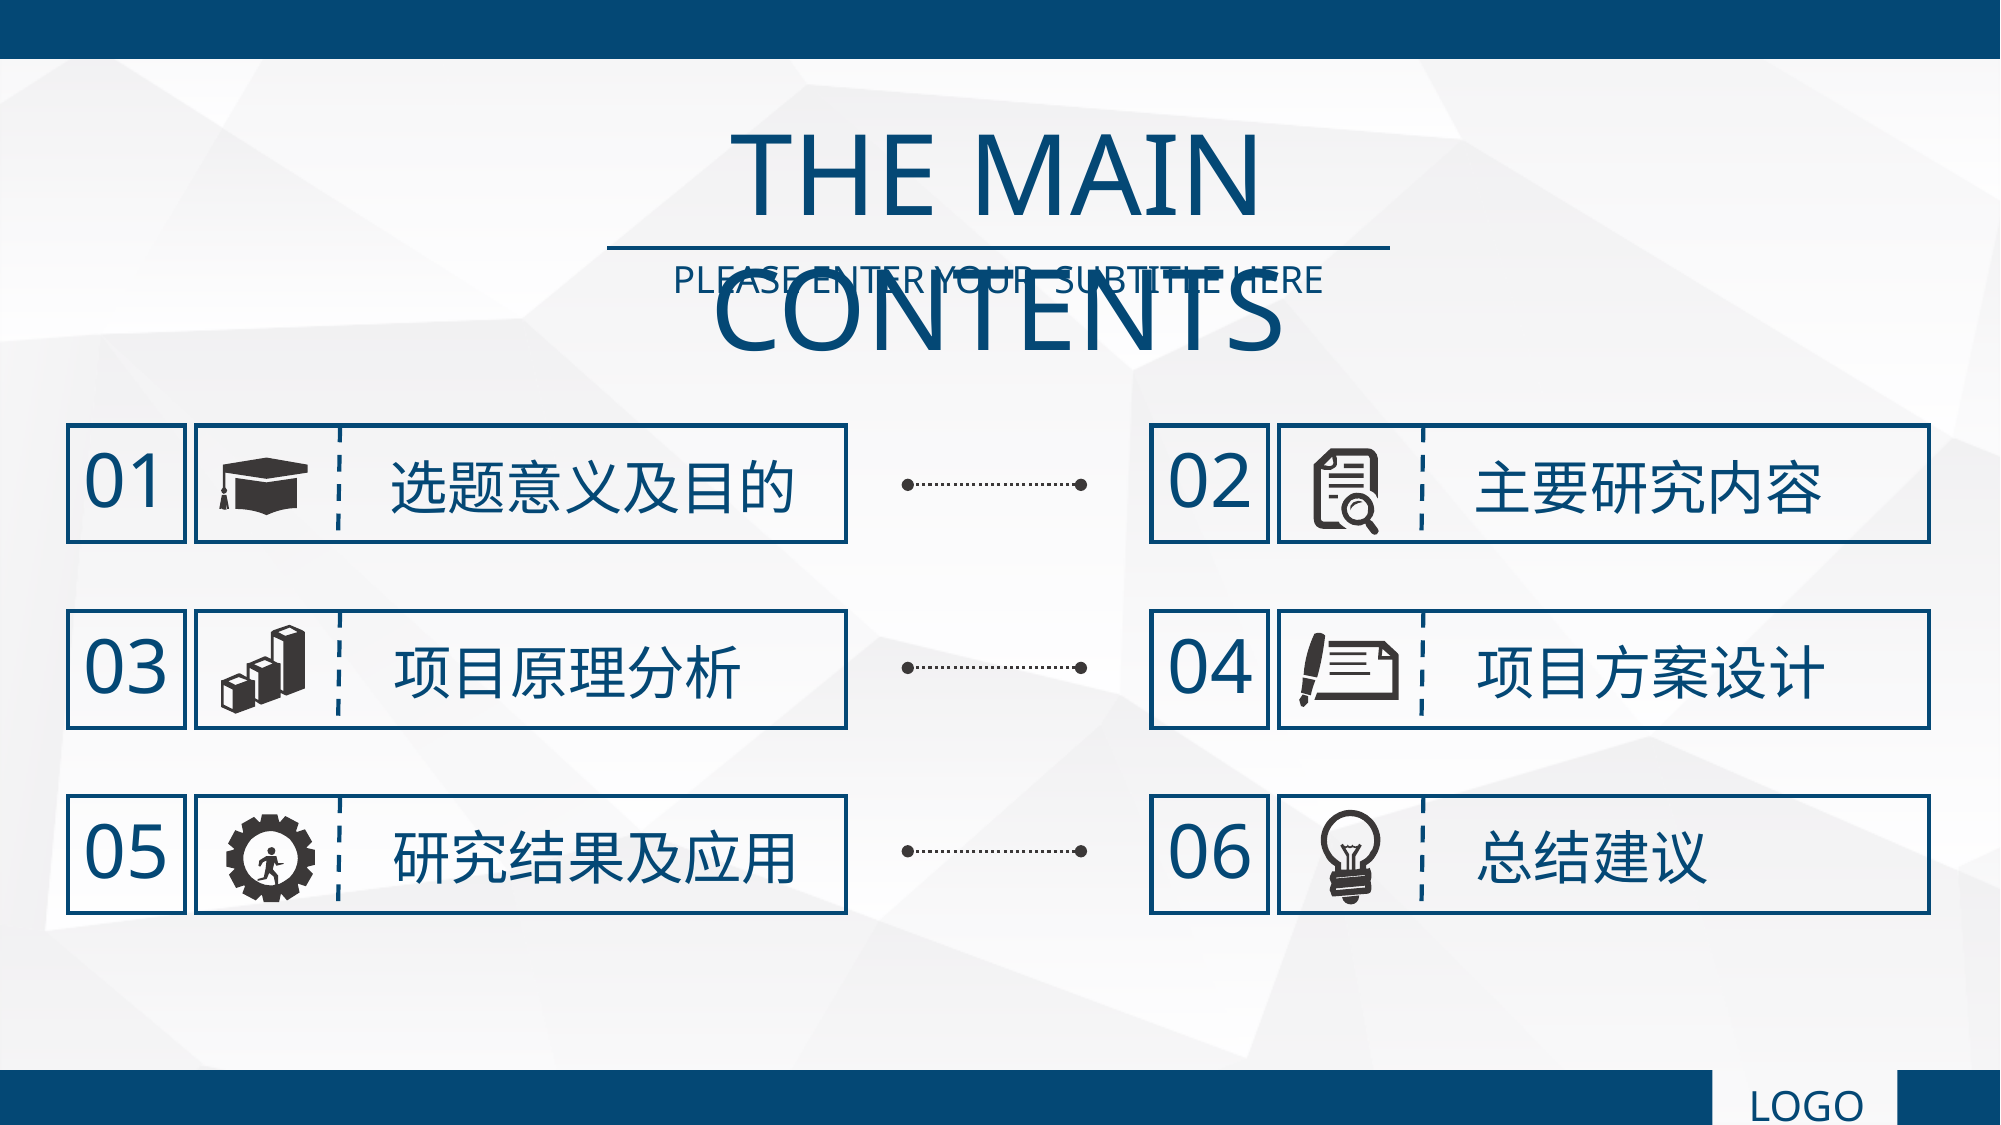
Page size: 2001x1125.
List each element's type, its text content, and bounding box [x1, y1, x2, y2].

text_box [0, 0, 2000, 60]
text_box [566, 247, 1431, 310]
text_box THE MAIN CONTENTS [449, 95, 1548, 381]
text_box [51, 610, 846, 728]
text_box [1896, 1069, 2000, 1125]
picture [0, 0, 2001, 1125]
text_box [1134, 610, 1930, 728]
text_box LOGO [1683, 1072, 1930, 1125]
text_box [51, 425, 846, 543]
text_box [1134, 425, 1930, 543]
text_box [0, 1069, 1713, 1125]
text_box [1134, 796, 1930, 914]
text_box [51, 796, 846, 914]
